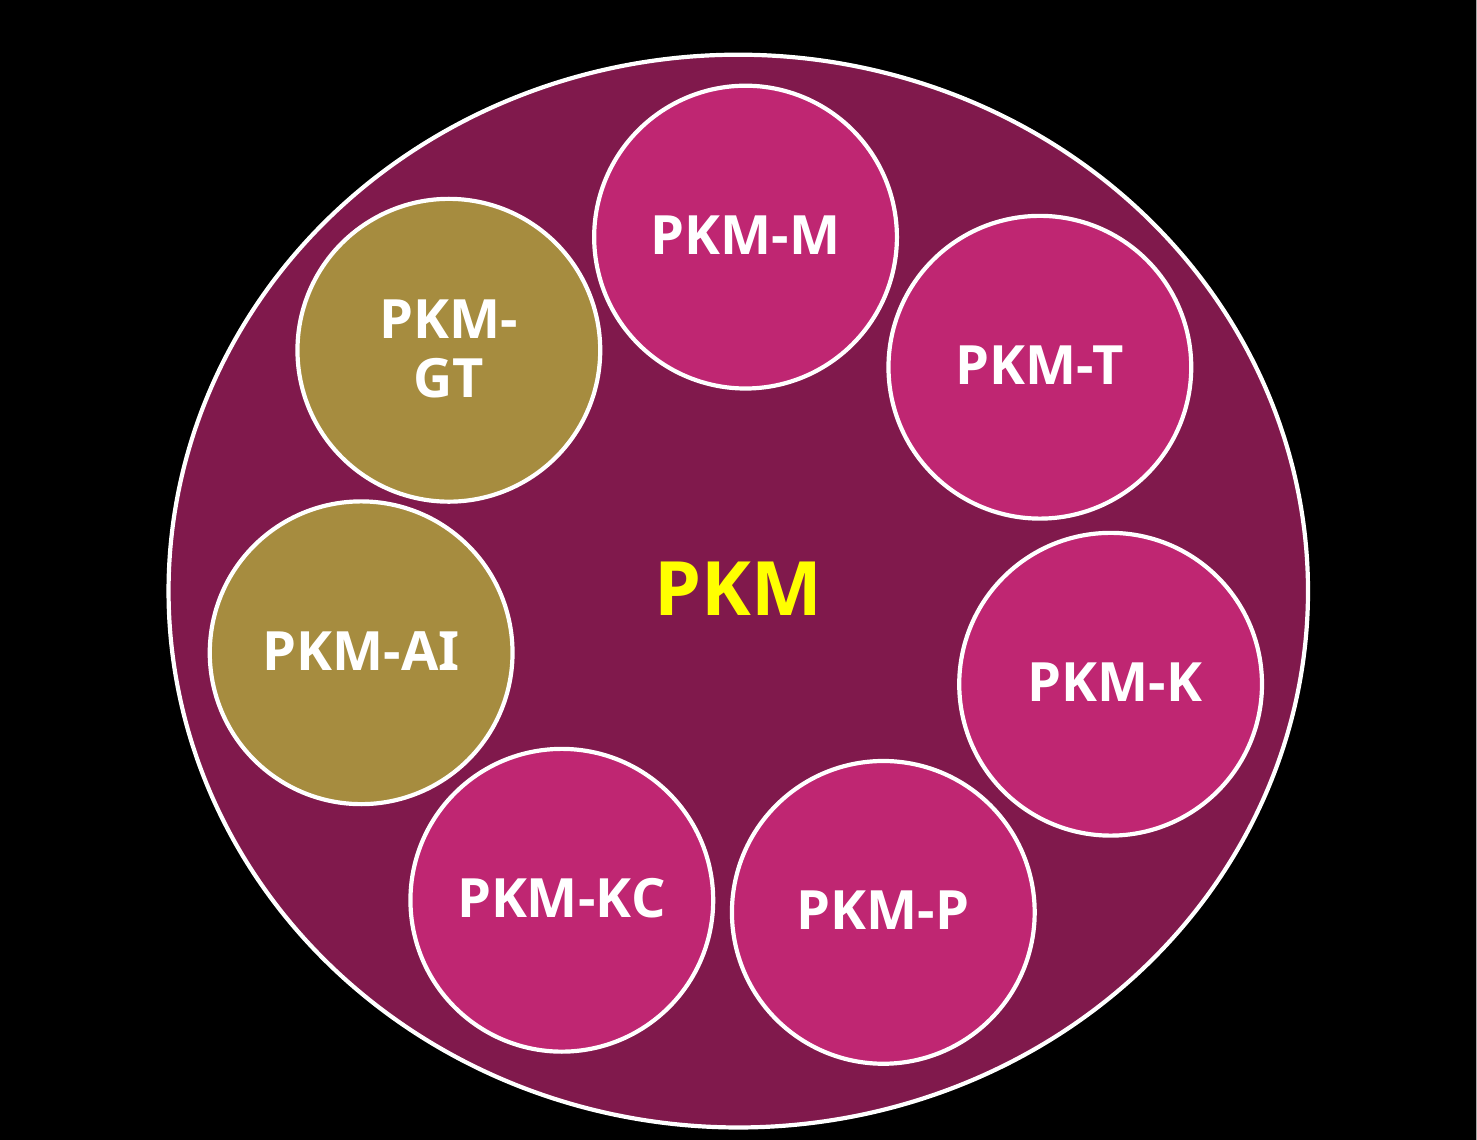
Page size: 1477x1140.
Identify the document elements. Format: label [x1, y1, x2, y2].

list [0, 0, 1477, 1140]
